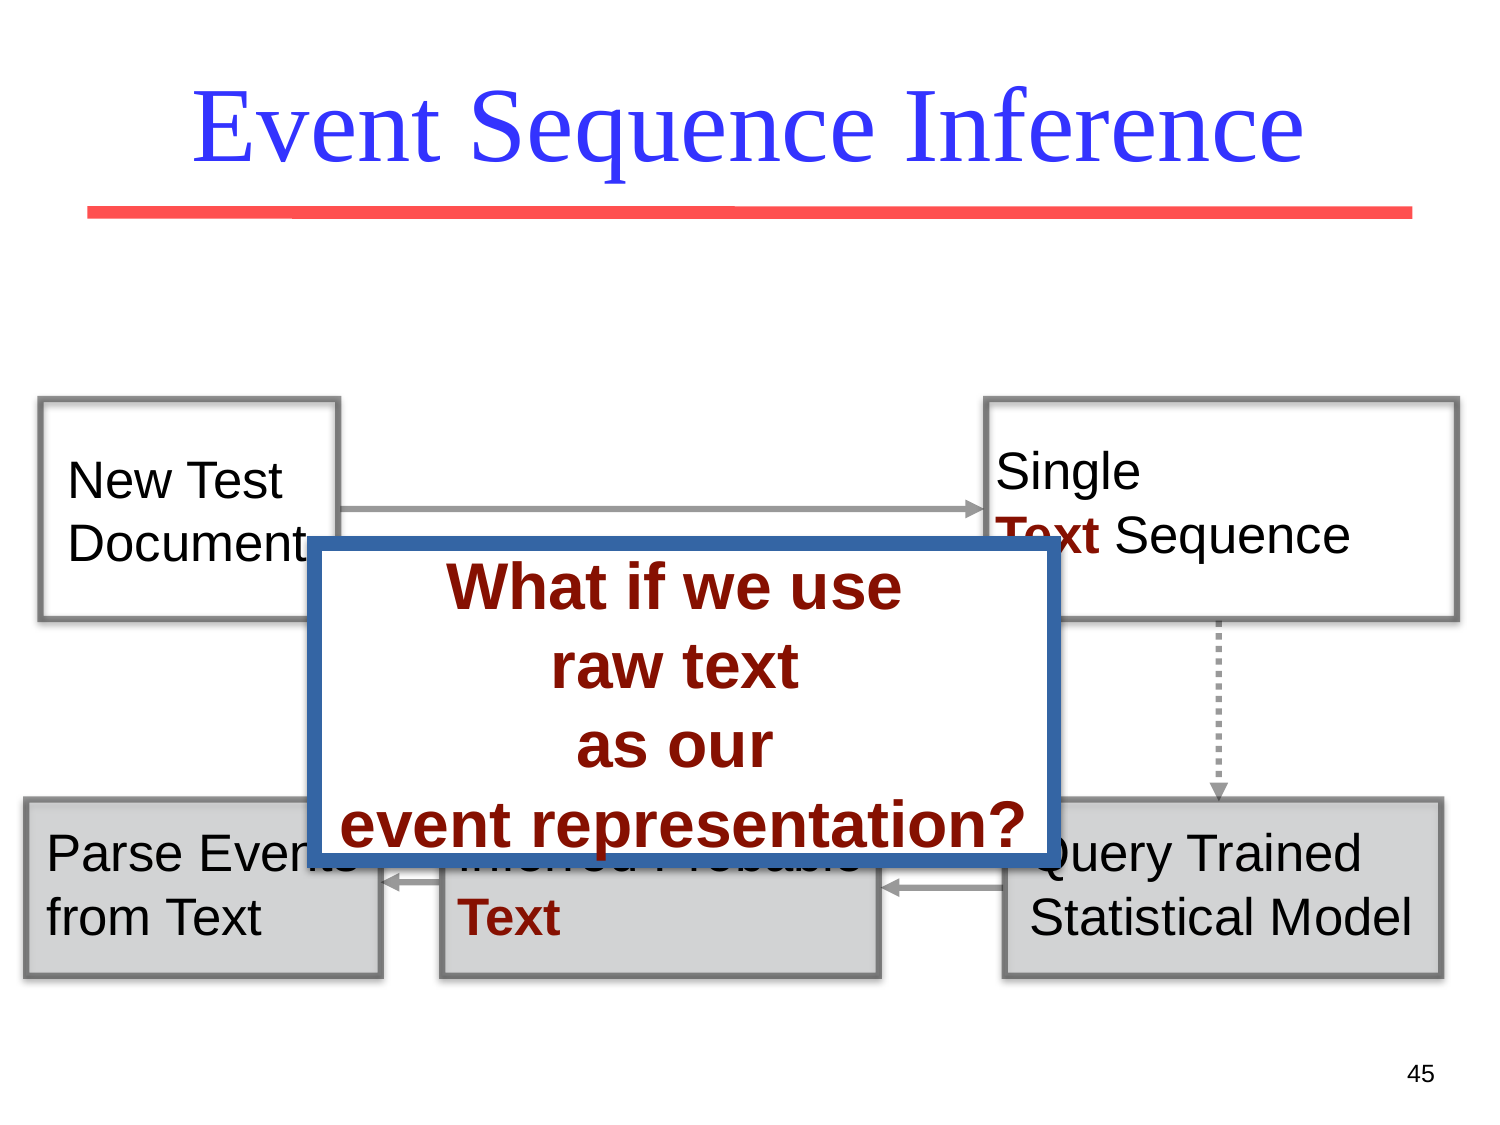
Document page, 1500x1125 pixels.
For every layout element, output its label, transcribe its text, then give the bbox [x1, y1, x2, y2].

text_box [40, 398, 339, 619]
text_box [26, 799, 381, 976]
text_box Single Text Sequence [995, 419, 1451, 582]
text_box [380, 876, 440, 889]
text_box [880, 881, 1004, 894]
text_box New Test Document [67, 445, 309, 573]
title Event Sequence Inference [112, 37, 1388, 201]
text_box [1212, 786, 1226, 802]
text_box What if we use raw text as our event representation? [314, 543, 1055, 861]
text_box Parse Events from Text [46, 818, 376, 946]
text_box [1004, 799, 1442, 976]
text_box [986, 398, 1458, 619]
slide_number 45 [1137, 1049, 1451, 1125]
text_box [442, 870, 879, 976]
text_box Query Trained Statistical Model [1029, 818, 1415, 946]
text_box Inferred Probable Text [457, 870, 865, 946]
text_box [340, 502, 985, 516]
